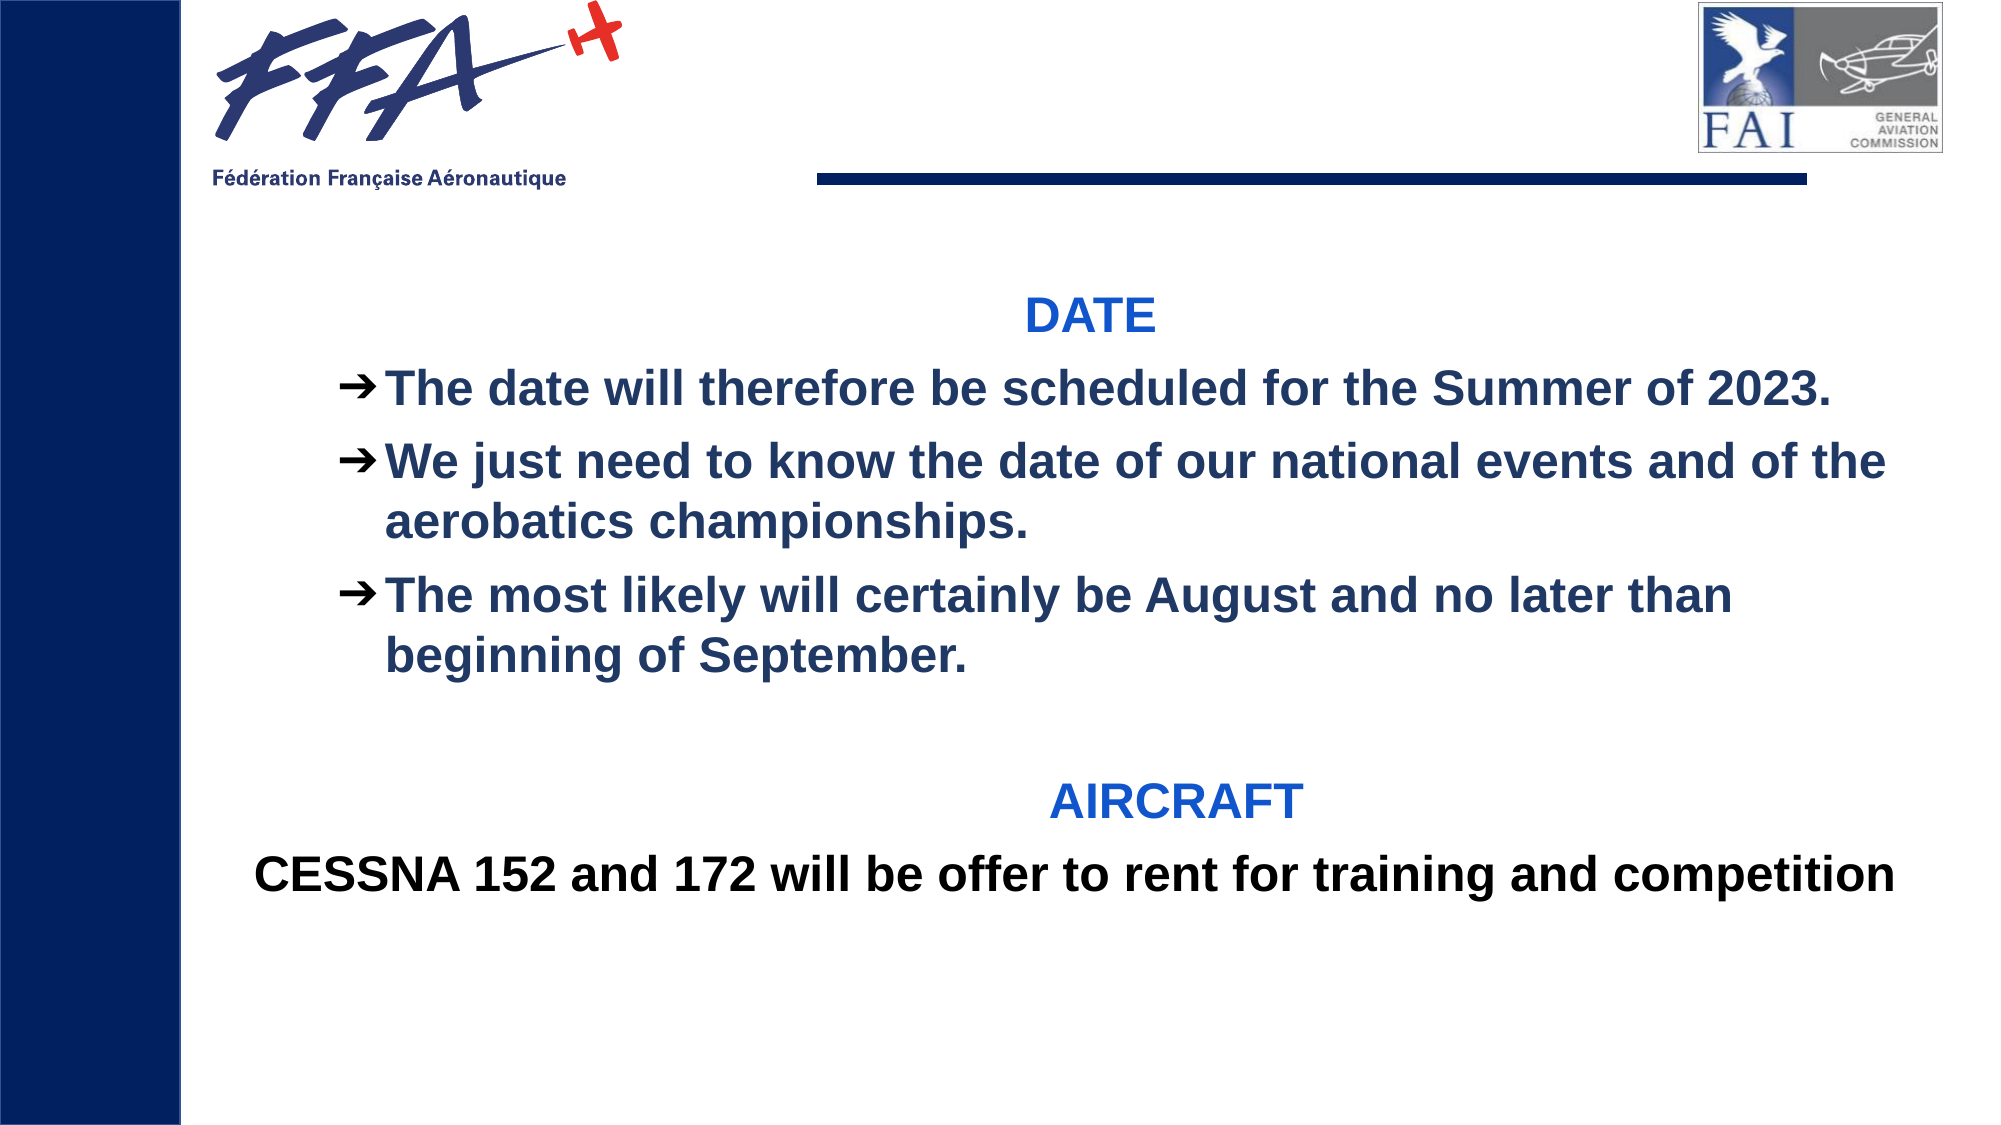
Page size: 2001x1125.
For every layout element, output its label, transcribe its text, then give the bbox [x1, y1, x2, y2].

text_box DATE The date will therefore be scheduled for the Summer of 2023. We just need to know the date of our national events and of the aerobatics championships. The most likely will certainly be August and no later than beginning of September. AIRCRAFT CESSNA 152 and 172 will be offer to rent for training and competition [238, 274, 1943, 1057]
text_box [0, 0, 181, 1125]
text_box [816, 172, 1808, 186]
picture [1698, 2, 1943, 153]
picture [213, 0, 623, 190]
